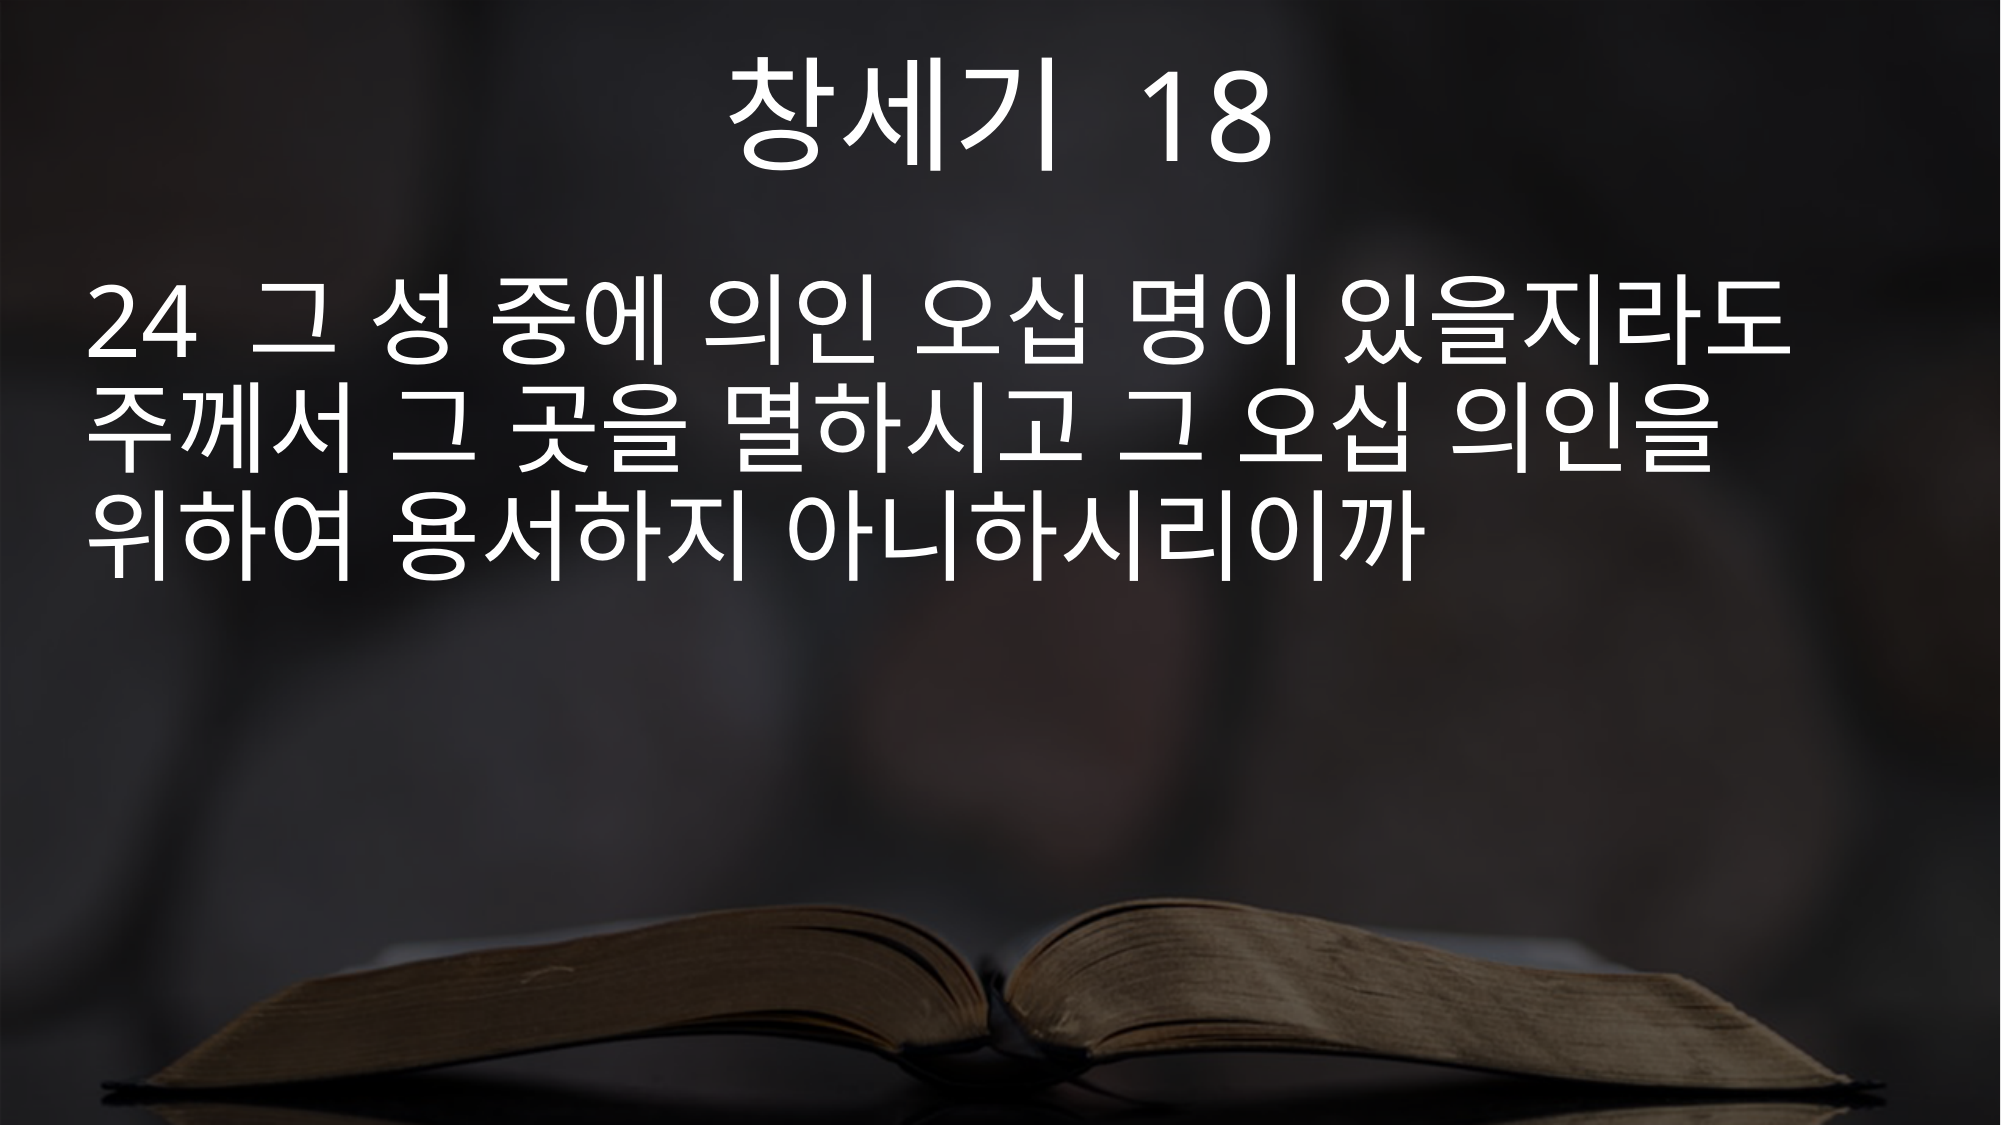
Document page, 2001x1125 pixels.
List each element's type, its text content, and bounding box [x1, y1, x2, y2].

footer 창세기 18 [0, 32, 2000, 192]
picture [0, 0, 2001, 1125]
list 24 그 성 중에 의인 오십 명이 있을지라도 주께서 그 곳을 멸하시고 그 오십 의인을 위하여 용서하지 아니하시리이까 [69, 263, 1953, 423]
